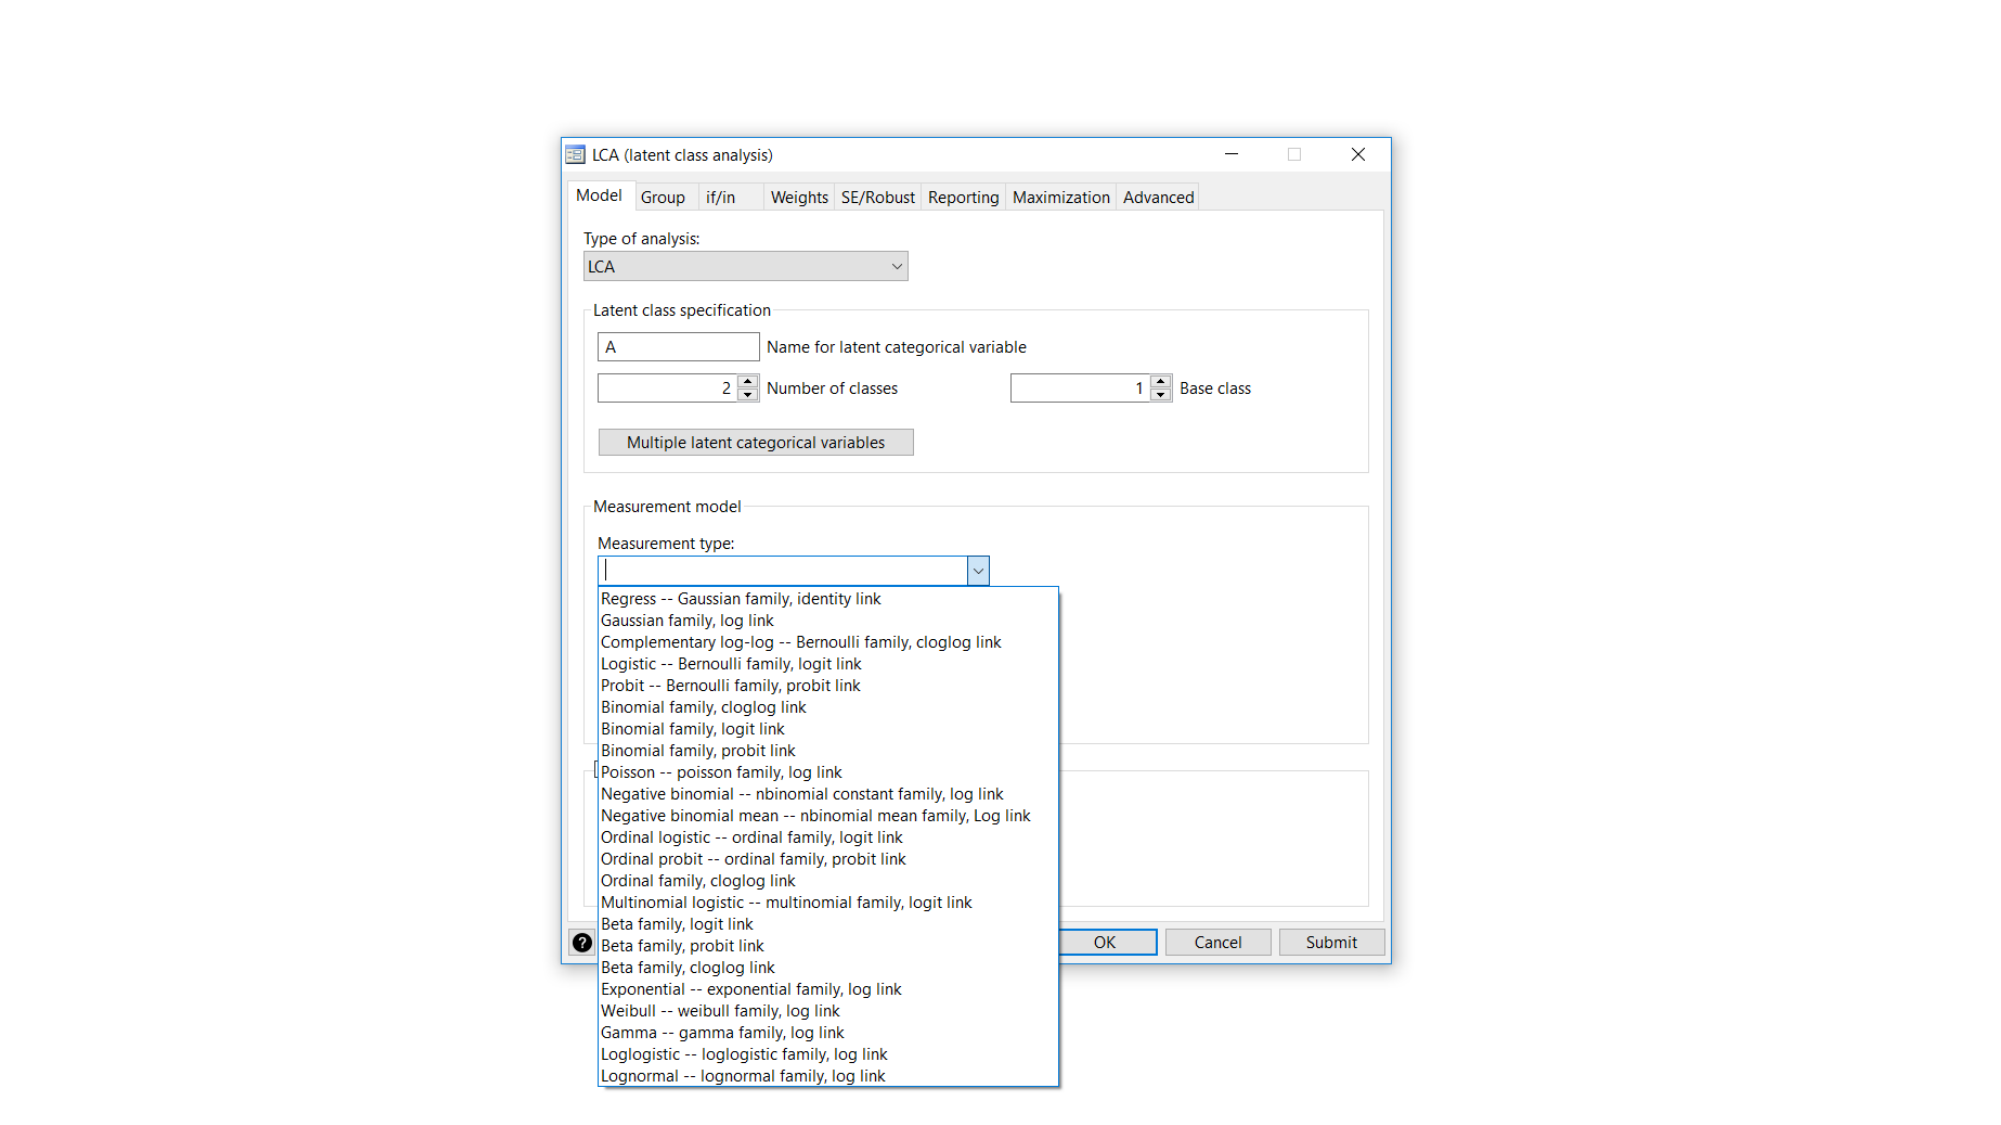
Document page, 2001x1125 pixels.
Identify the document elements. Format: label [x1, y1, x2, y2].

picture [524, 112, 1431, 1113]
